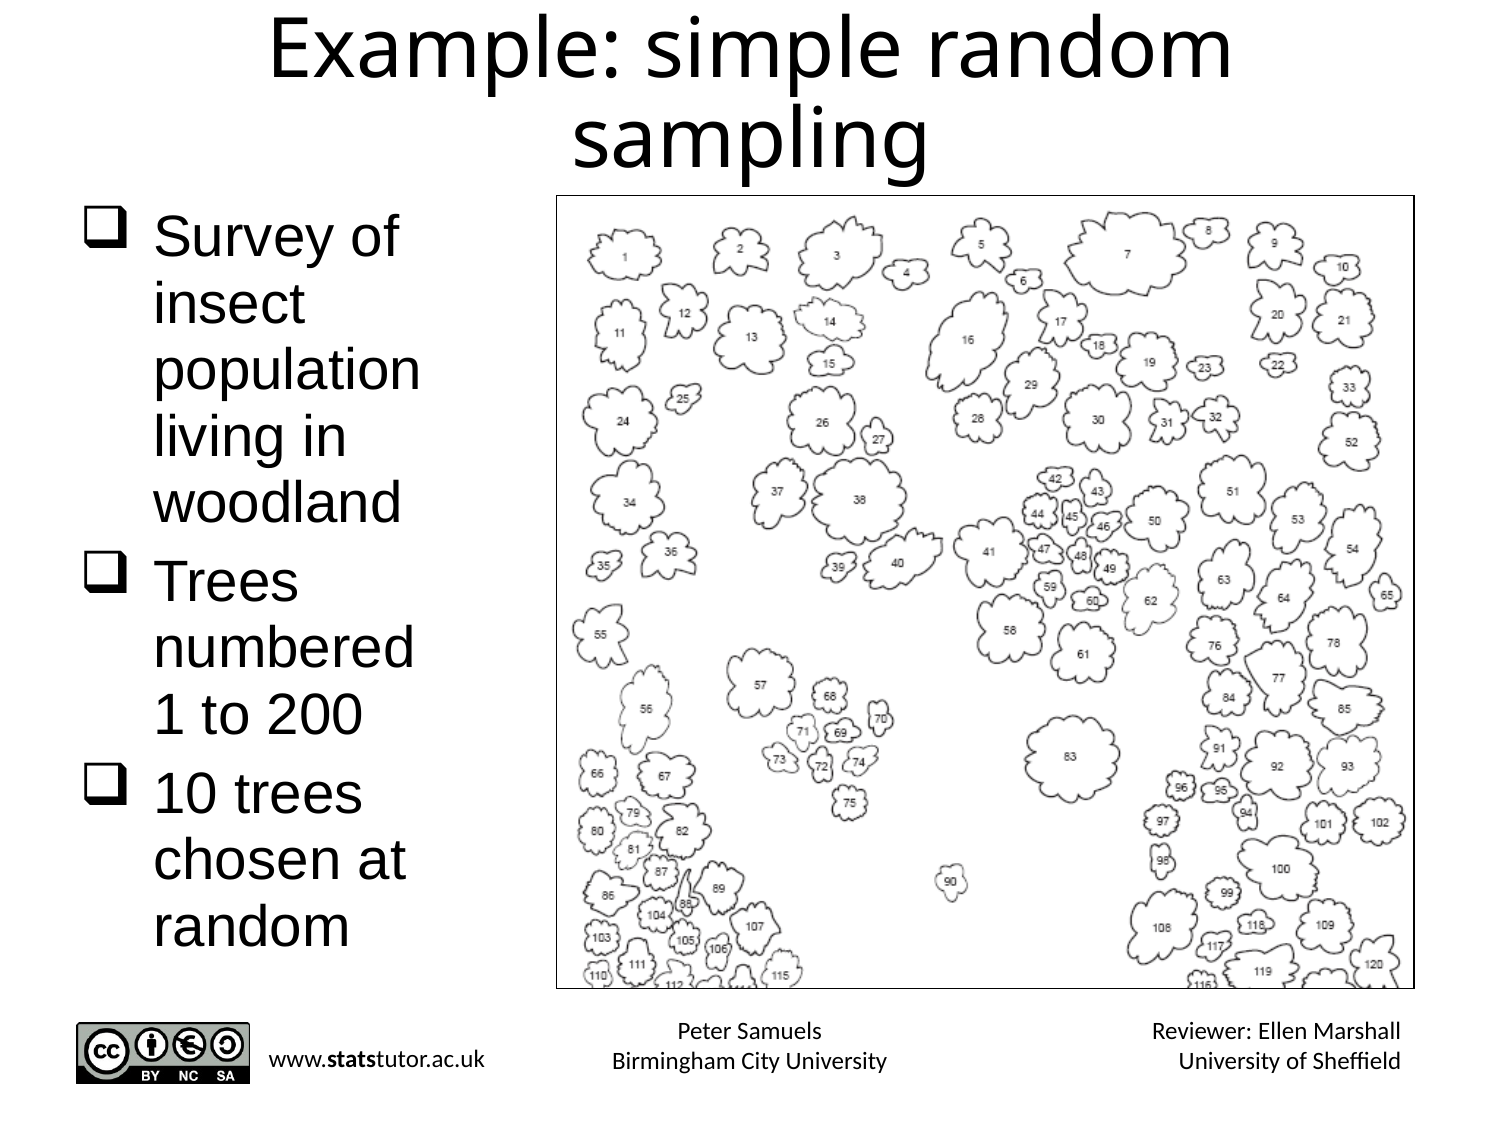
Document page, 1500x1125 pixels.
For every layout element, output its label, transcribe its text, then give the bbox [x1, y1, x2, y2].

picture [557, 196, 1414, 988]
picture [76, 1022, 251, 1084]
title Example: simple random sampling [76, 7, 1427, 185]
text_box Peter Samuels Birmingham City University [549, 1007, 951, 1083]
text_box Reviewer: Ellen Marshall University of Sheffield [1038, 1007, 1417, 1083]
text_box Survey of insect population living in woodland Trees numbered 1 to 200 10 trees chosen at random [64, 196, 479, 967]
text_box www.statstutor.ac.uk [254, 1035, 550, 1080]
